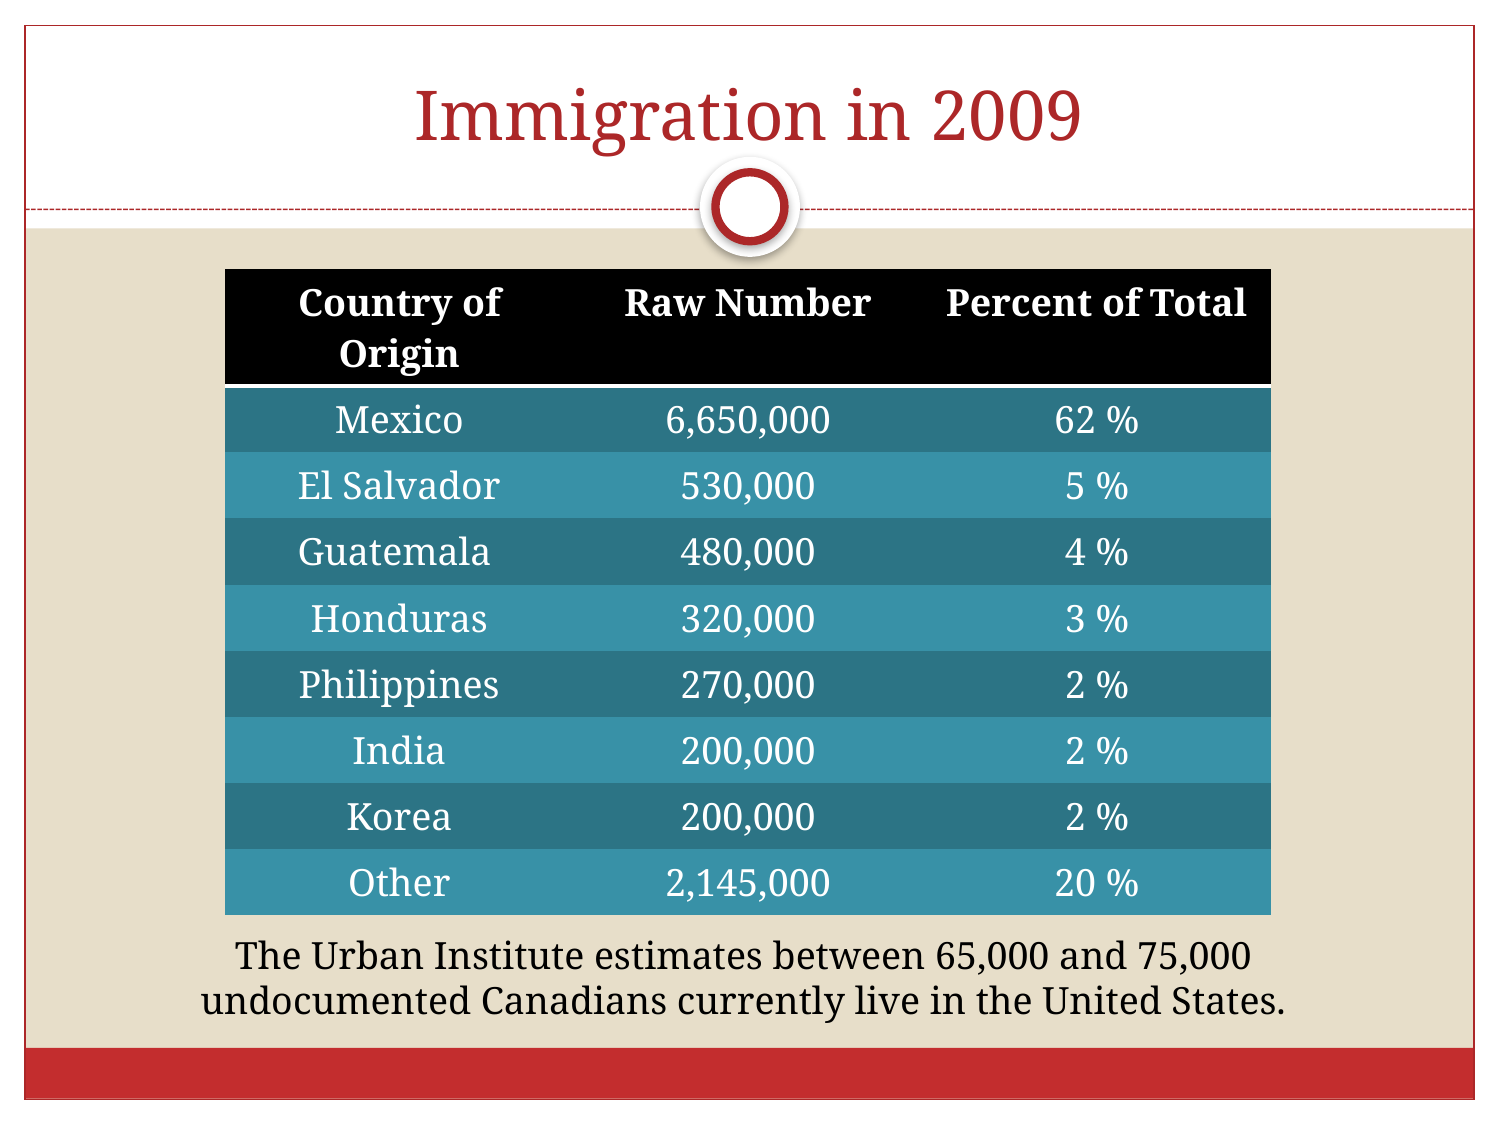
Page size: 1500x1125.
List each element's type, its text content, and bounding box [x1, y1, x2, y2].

table_cell 62 % [922, 388, 1271, 452]
table_cell Philippines [225, 651, 574, 717]
table_cell 200,000 [574, 717, 922, 783]
table_cell 20 % [922, 849, 1271, 915]
table_cell El Salvador [225, 452, 574, 518]
text_box The Urban Institute estimates between 65,000 and 75,000 undocumented Canadians currently live in the United States. [112, 924, 1375, 1030]
table_cell 270,000 [574, 651, 922, 717]
table_cell Other [225, 849, 574, 915]
table_header Percent of Total [922, 269, 1271, 384]
table_cell 2 % [922, 717, 1271, 783]
table_cell 480,000 [574, 518, 922, 585]
table_cell 5 % [922, 452, 1271, 518]
table_cell 320,000 [574, 585, 922, 651]
table_cell 530,000 [574, 452, 922, 518]
table_cell Mexico [225, 388, 574, 452]
table_cell India [225, 717, 574, 783]
table_header Raw Number [574, 269, 922, 384]
table_cell 6,650,000 [574, 388, 922, 452]
table_cell Honduras [225, 585, 574, 651]
table_cell 3 % [922, 585, 1271, 651]
table_header Country of Origin [225, 269, 574, 384]
table_cell Korea [225, 783, 574, 849]
table_cell Guatemala [225, 518, 574, 585]
table_cell 200,000 [574, 783, 922, 849]
title Immigration in 2009 [49, 37, 1450, 162]
table_cell 2 % [922, 651, 1271, 717]
table_cell 2 % [922, 783, 1271, 849]
table_cell 2,145,000 [574, 849, 922, 915]
table_cell 4 % [922, 518, 1271, 585]
